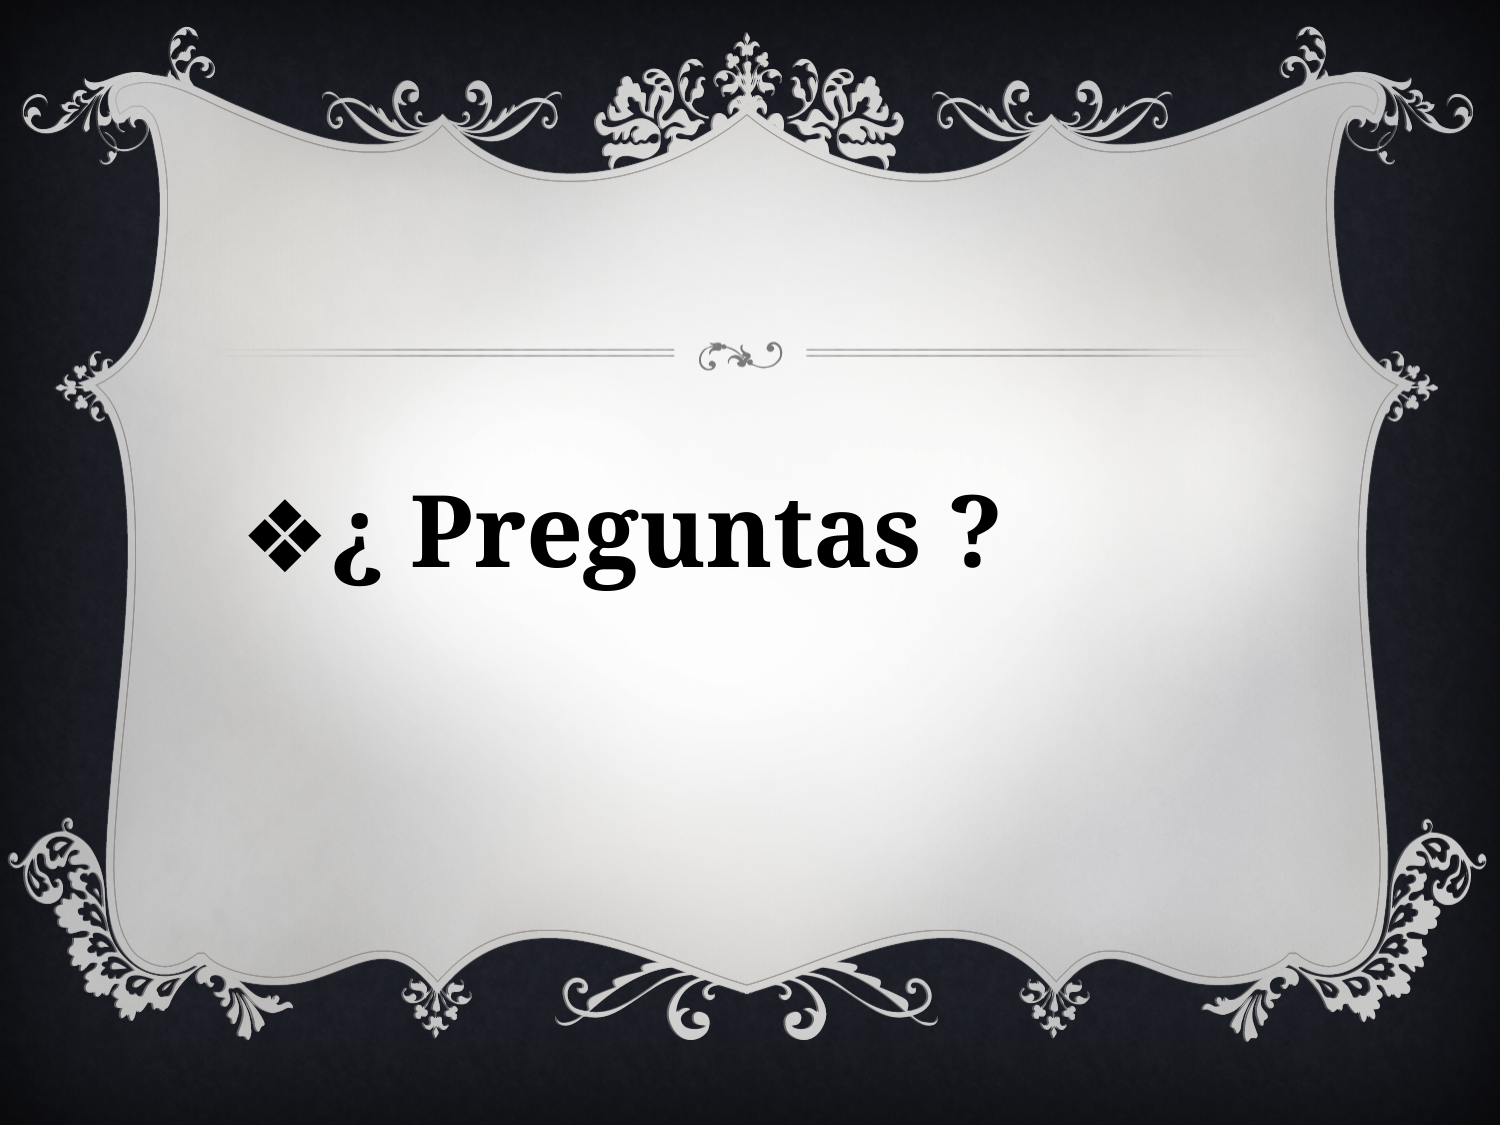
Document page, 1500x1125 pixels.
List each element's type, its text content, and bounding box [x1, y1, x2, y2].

list ¿ Preguntas ? [225, 399, 1275, 900]
picture [0, 0, 1500, 1125]
